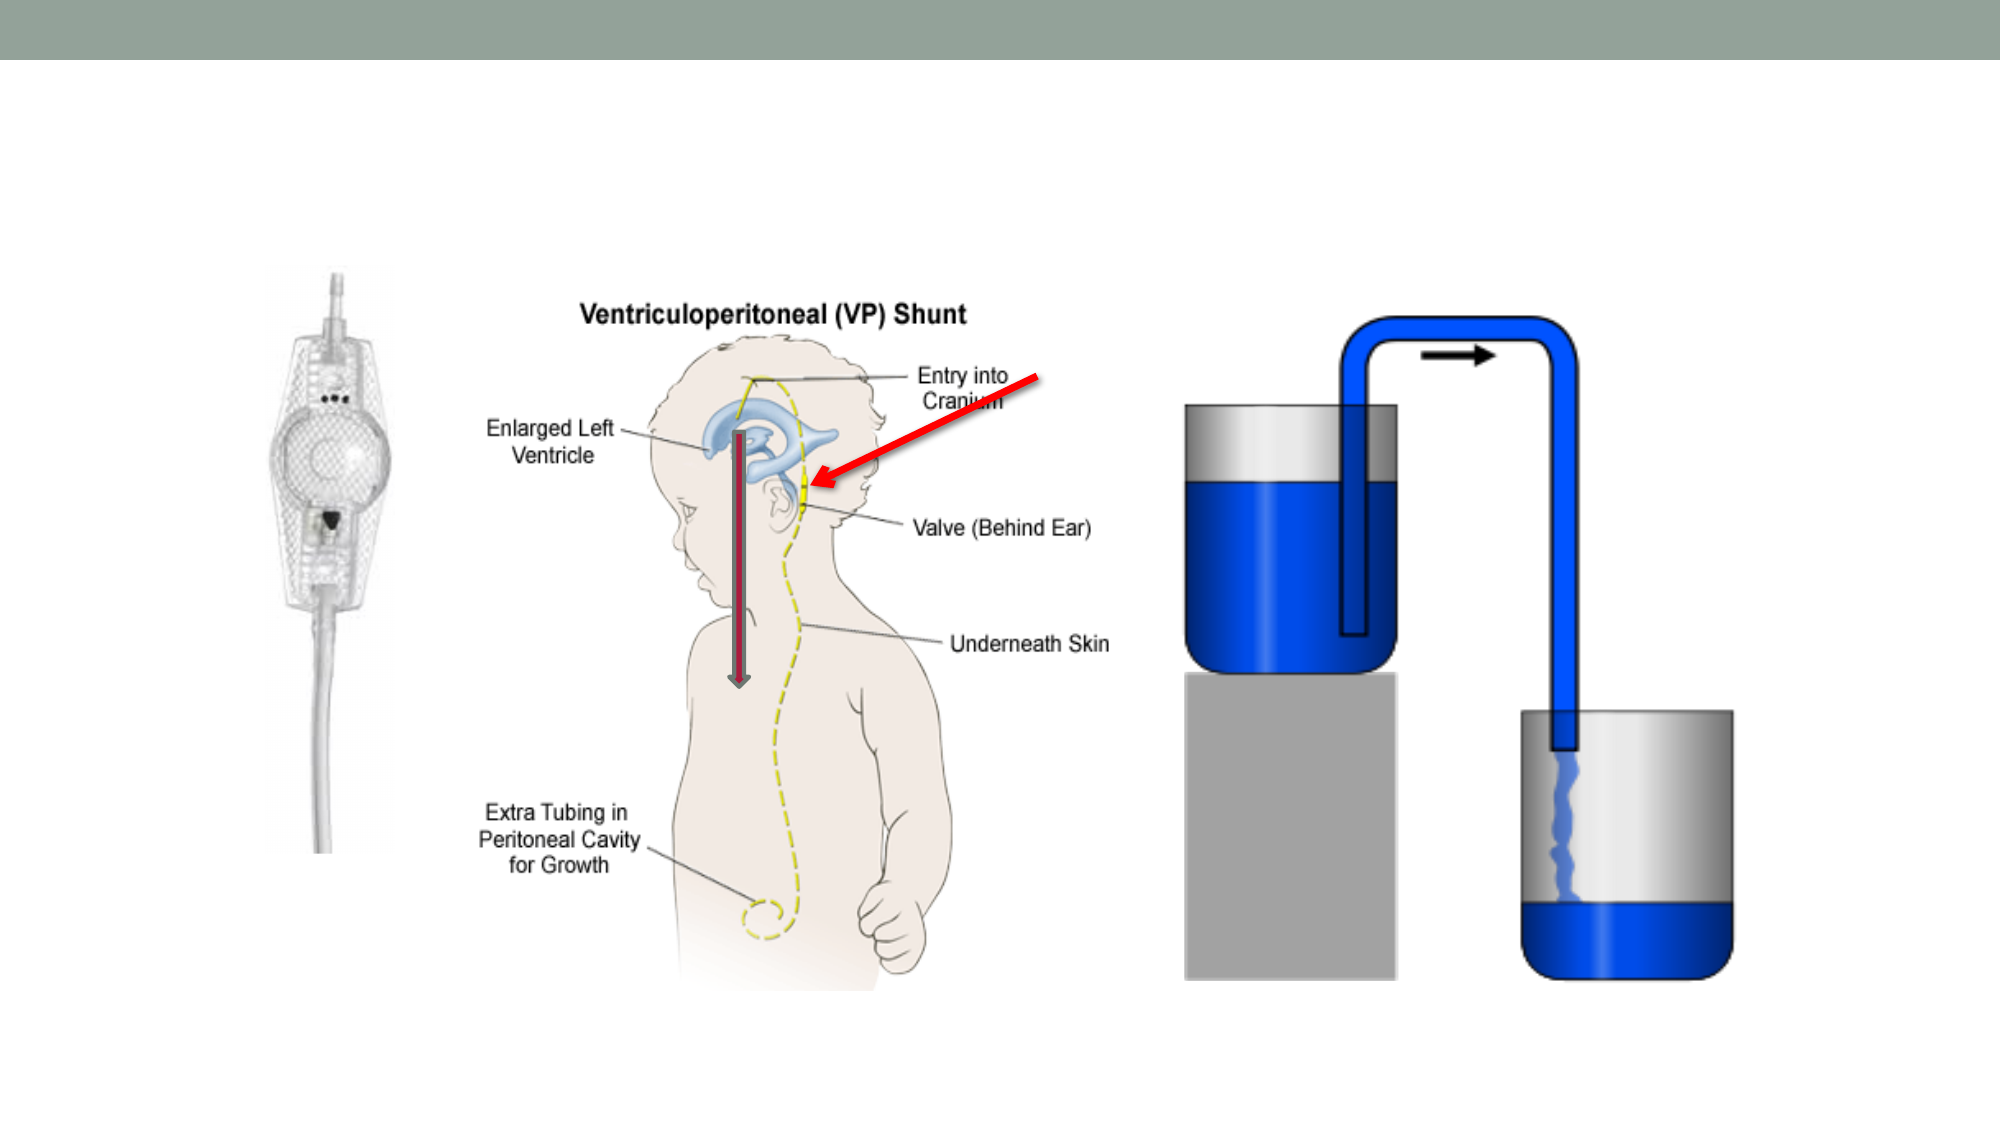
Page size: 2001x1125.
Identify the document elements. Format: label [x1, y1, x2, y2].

text_box [809, 375, 1038, 486]
list [1178, 314, 1742, 989]
picture [35, 266, 625, 853]
list [465, 266, 1123, 992]
